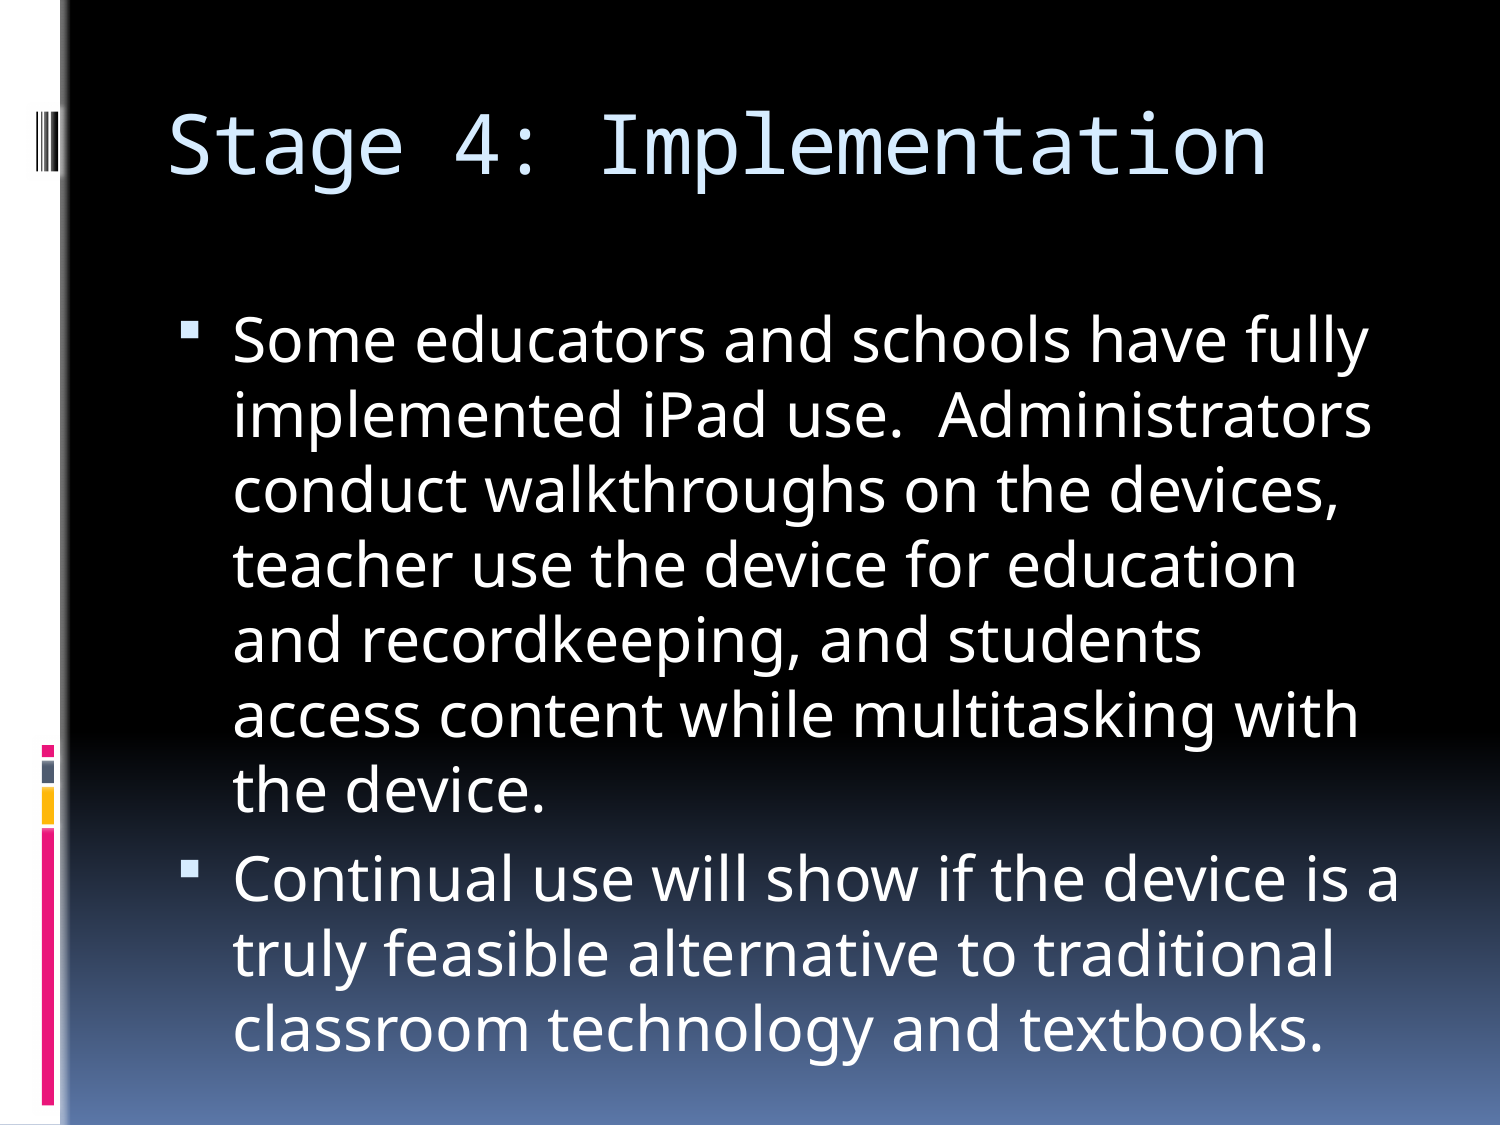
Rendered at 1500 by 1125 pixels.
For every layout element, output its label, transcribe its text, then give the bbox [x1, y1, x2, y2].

title Stage 4: Implementation [150, 83, 1425, 234]
list Some educators and schools have fully implemented iPad use. Administrators conduct walkthroughs on the devices, teacher use the device for education and recordkeeping, and students access content while multitasking with the device. Continual use will show if the device is a truly feasible alternative to traditional classroom technology and textbooks. [150, 292, 1425, 1043]
